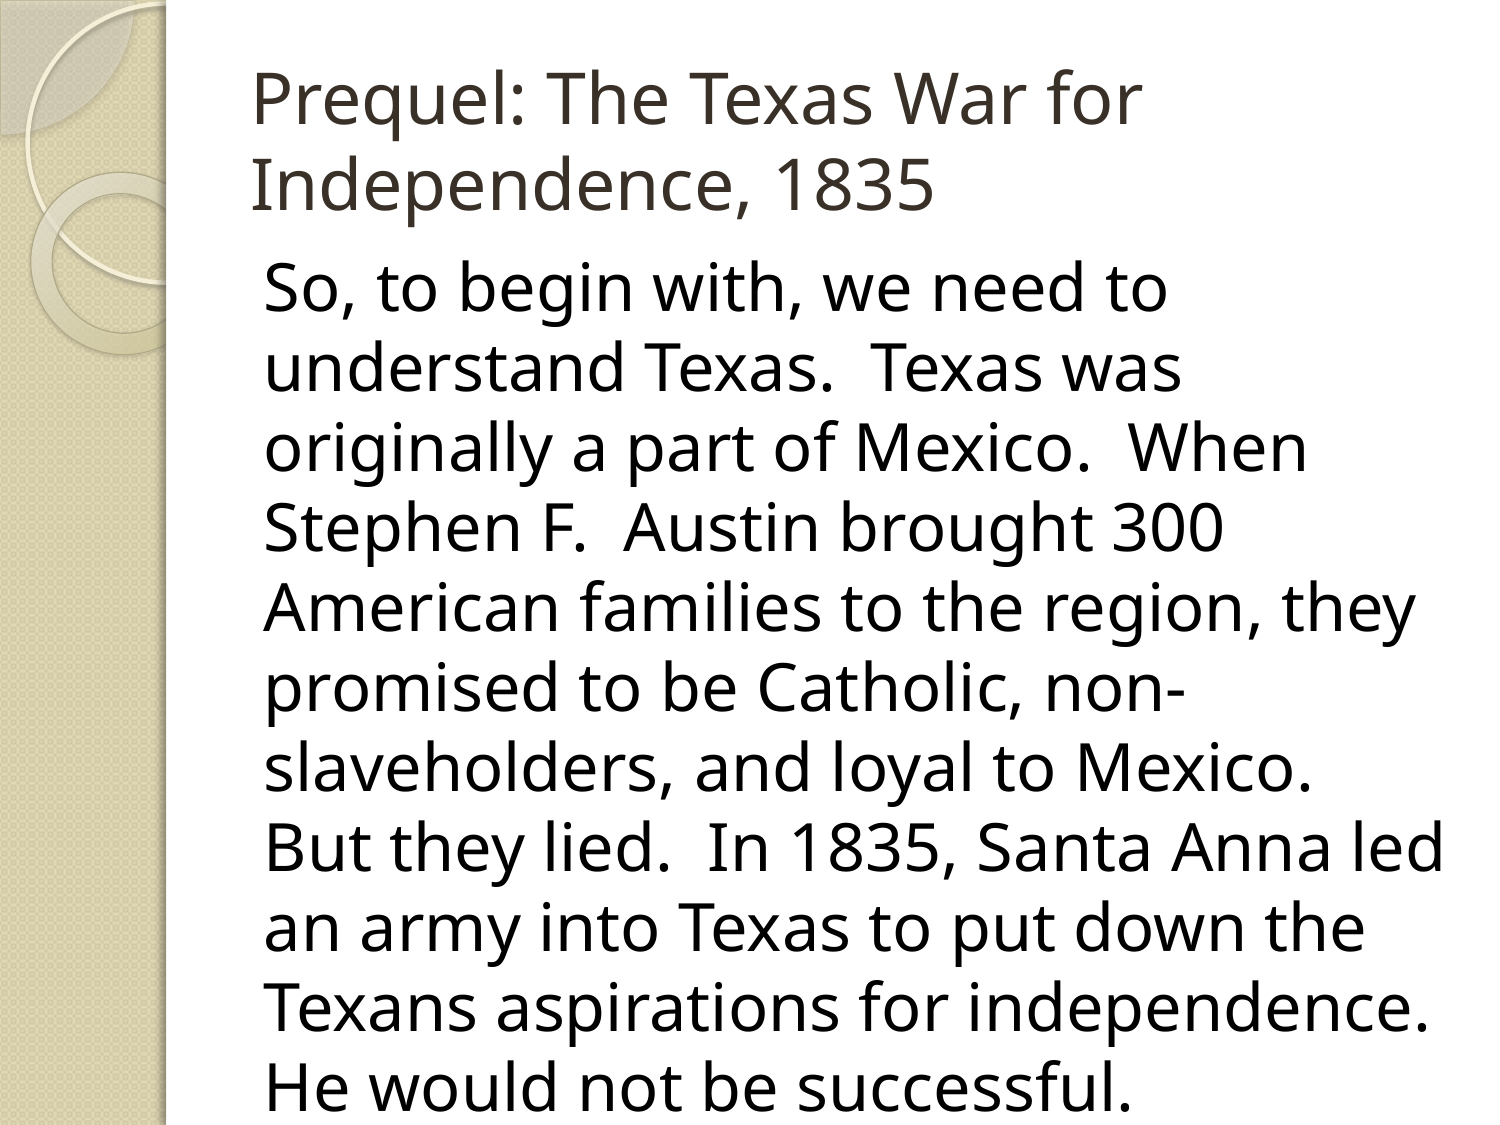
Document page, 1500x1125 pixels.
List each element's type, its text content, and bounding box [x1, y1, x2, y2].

list So, to begin with, we need to understand Texas. Texas was originally a part of Mexico. When Stephen F. Austin brought 300 American families to the region, they promised to be Catholic, non-slaveholders, and loyal to Mexico. But they lied. In 1835, Santa Anna led an army into Texas to put down the Texans aspirations for independence. He would not be successful. [235, 237, 1466, 1025]
title Prequel: The Texas War for Independence, 1835 [235, 45, 1466, 233]
